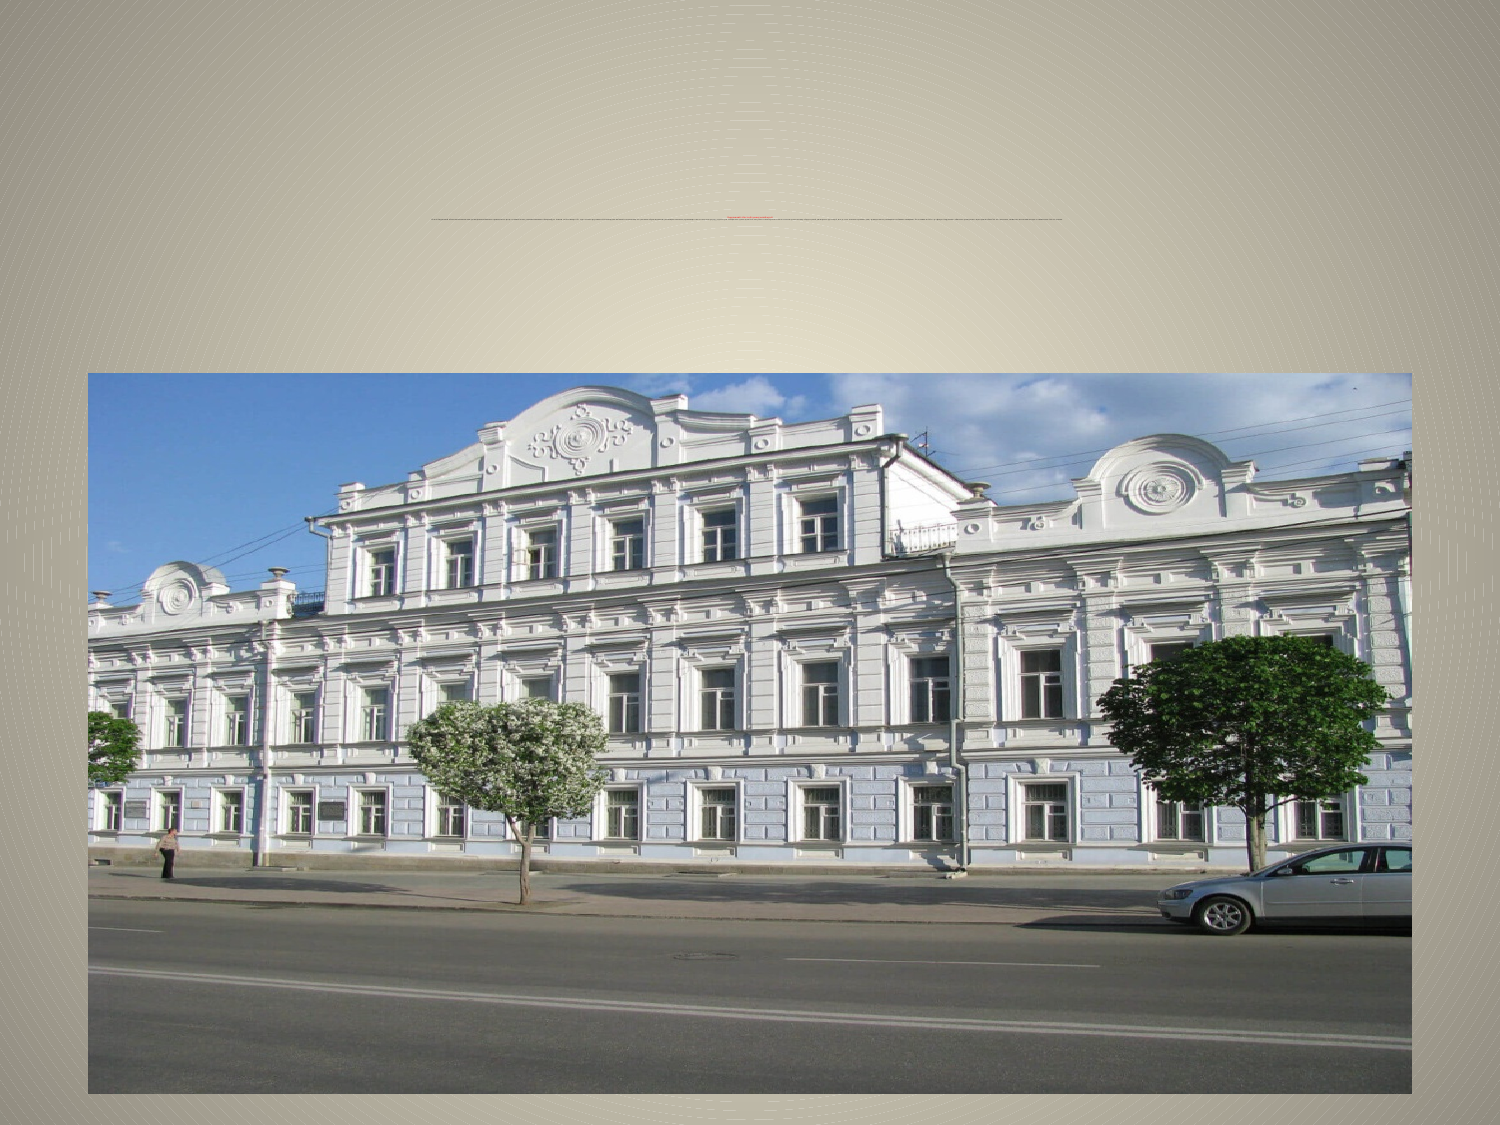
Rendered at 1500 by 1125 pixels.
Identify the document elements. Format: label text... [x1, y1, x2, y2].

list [88, 373, 1412, 1095]
title Свердловский областной краеведческий музей По всей Свердловской области насчитывается около десяти филиалов Областного краеведческого музея, но главный из них расположился именно в Екатеринбурге. Основан он был в январе 1871 года и сначала представлял собой лишь кружок любителей естествознания, чьи участники собрали внушительную коллекцию экспонатов, проливающих свет на историю и природу родного края. Стоящее ныне здание музея было построено в начале прошлого века и позволило сделать выставку общедоступной для широкого круга людей, ведь до этого экспонаты хранились дома у краеведов или же размещались в небольших помещениях. По состоянию на 2022 год в фондах Свердловского областного краеведческого музея хранятся более 700 тыс. экспонатов, а количество посетителей ежегодно составляет около 300 тыс. человек. [75, 208, 1425, 233]
